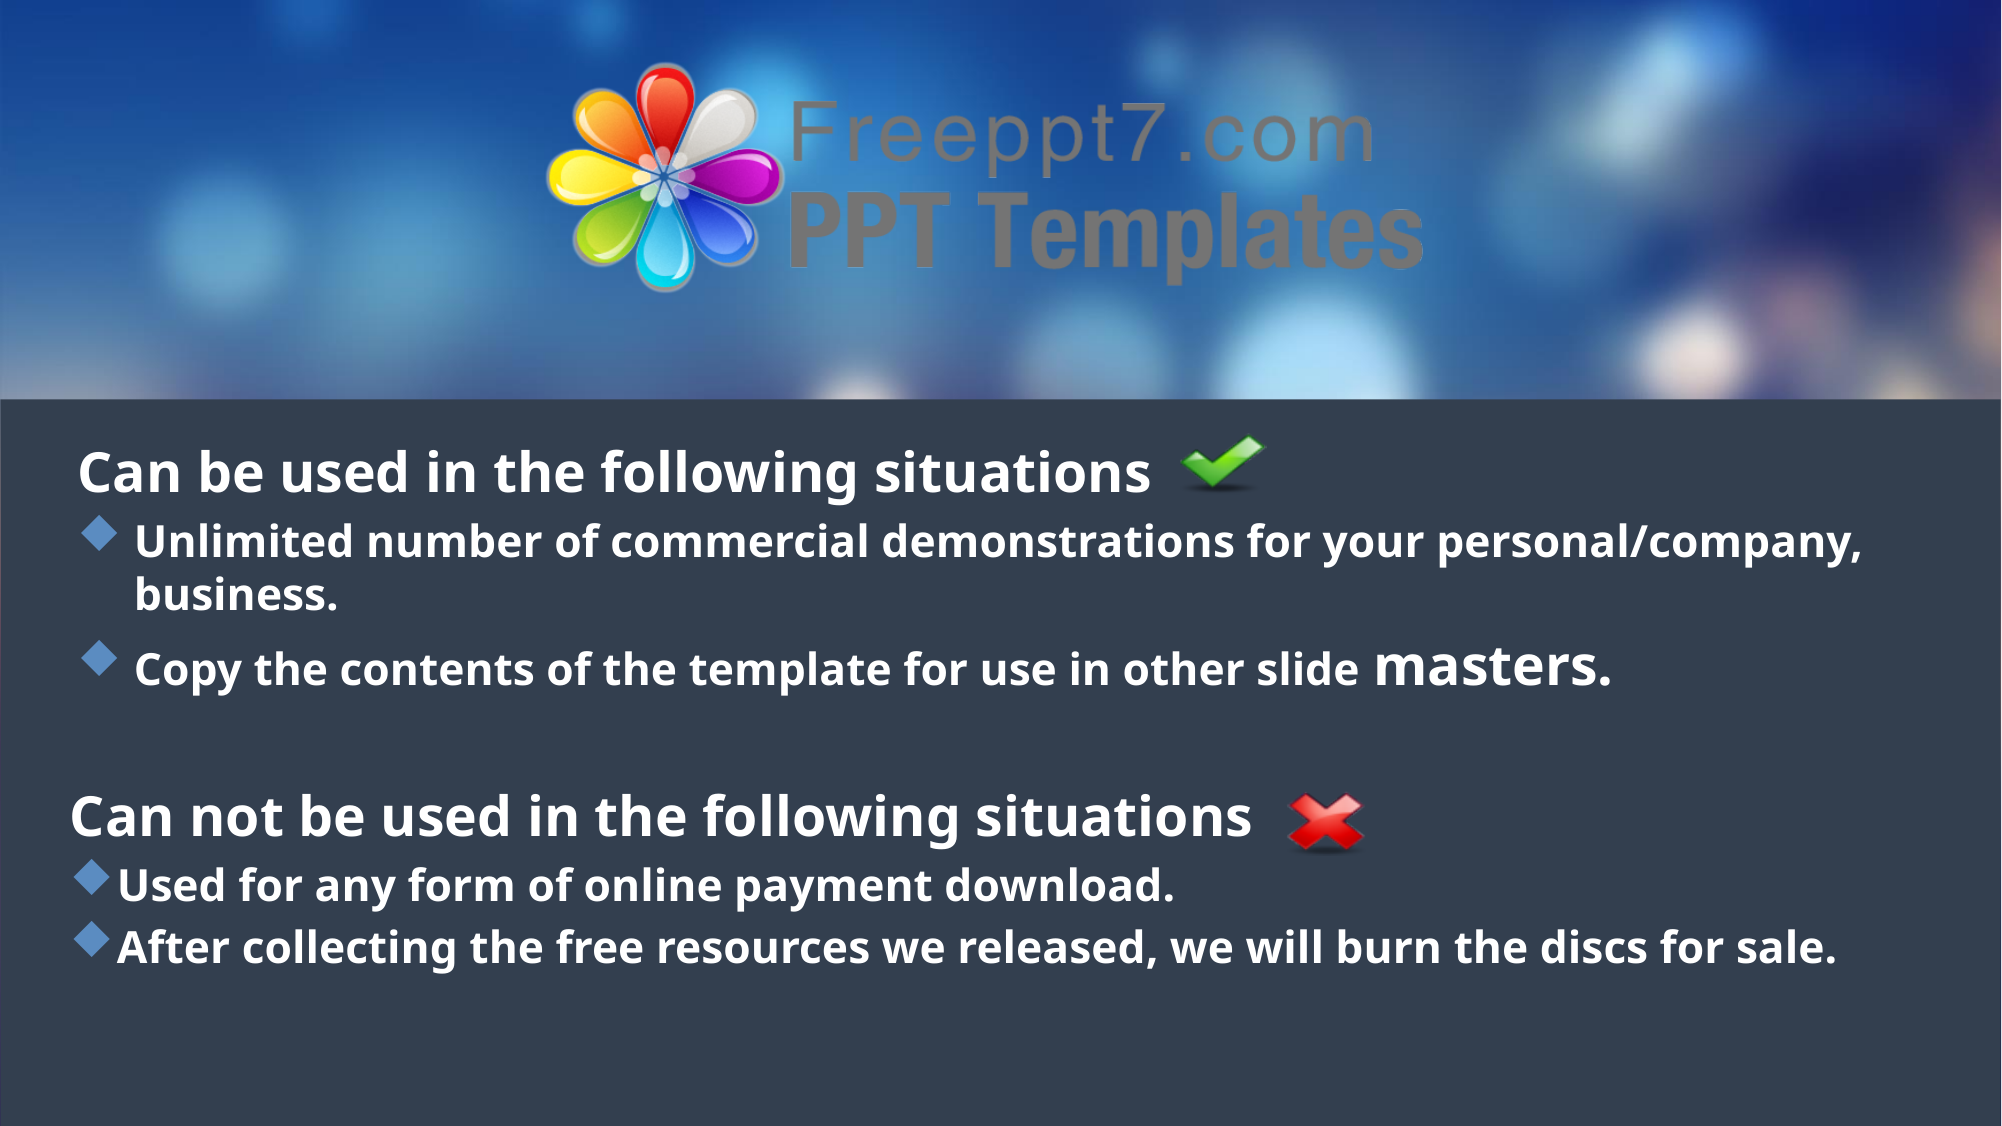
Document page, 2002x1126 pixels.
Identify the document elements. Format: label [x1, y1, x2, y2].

picture [0, 0, 2002, 1126]
text_box [0, 399, 2001, 1126]
